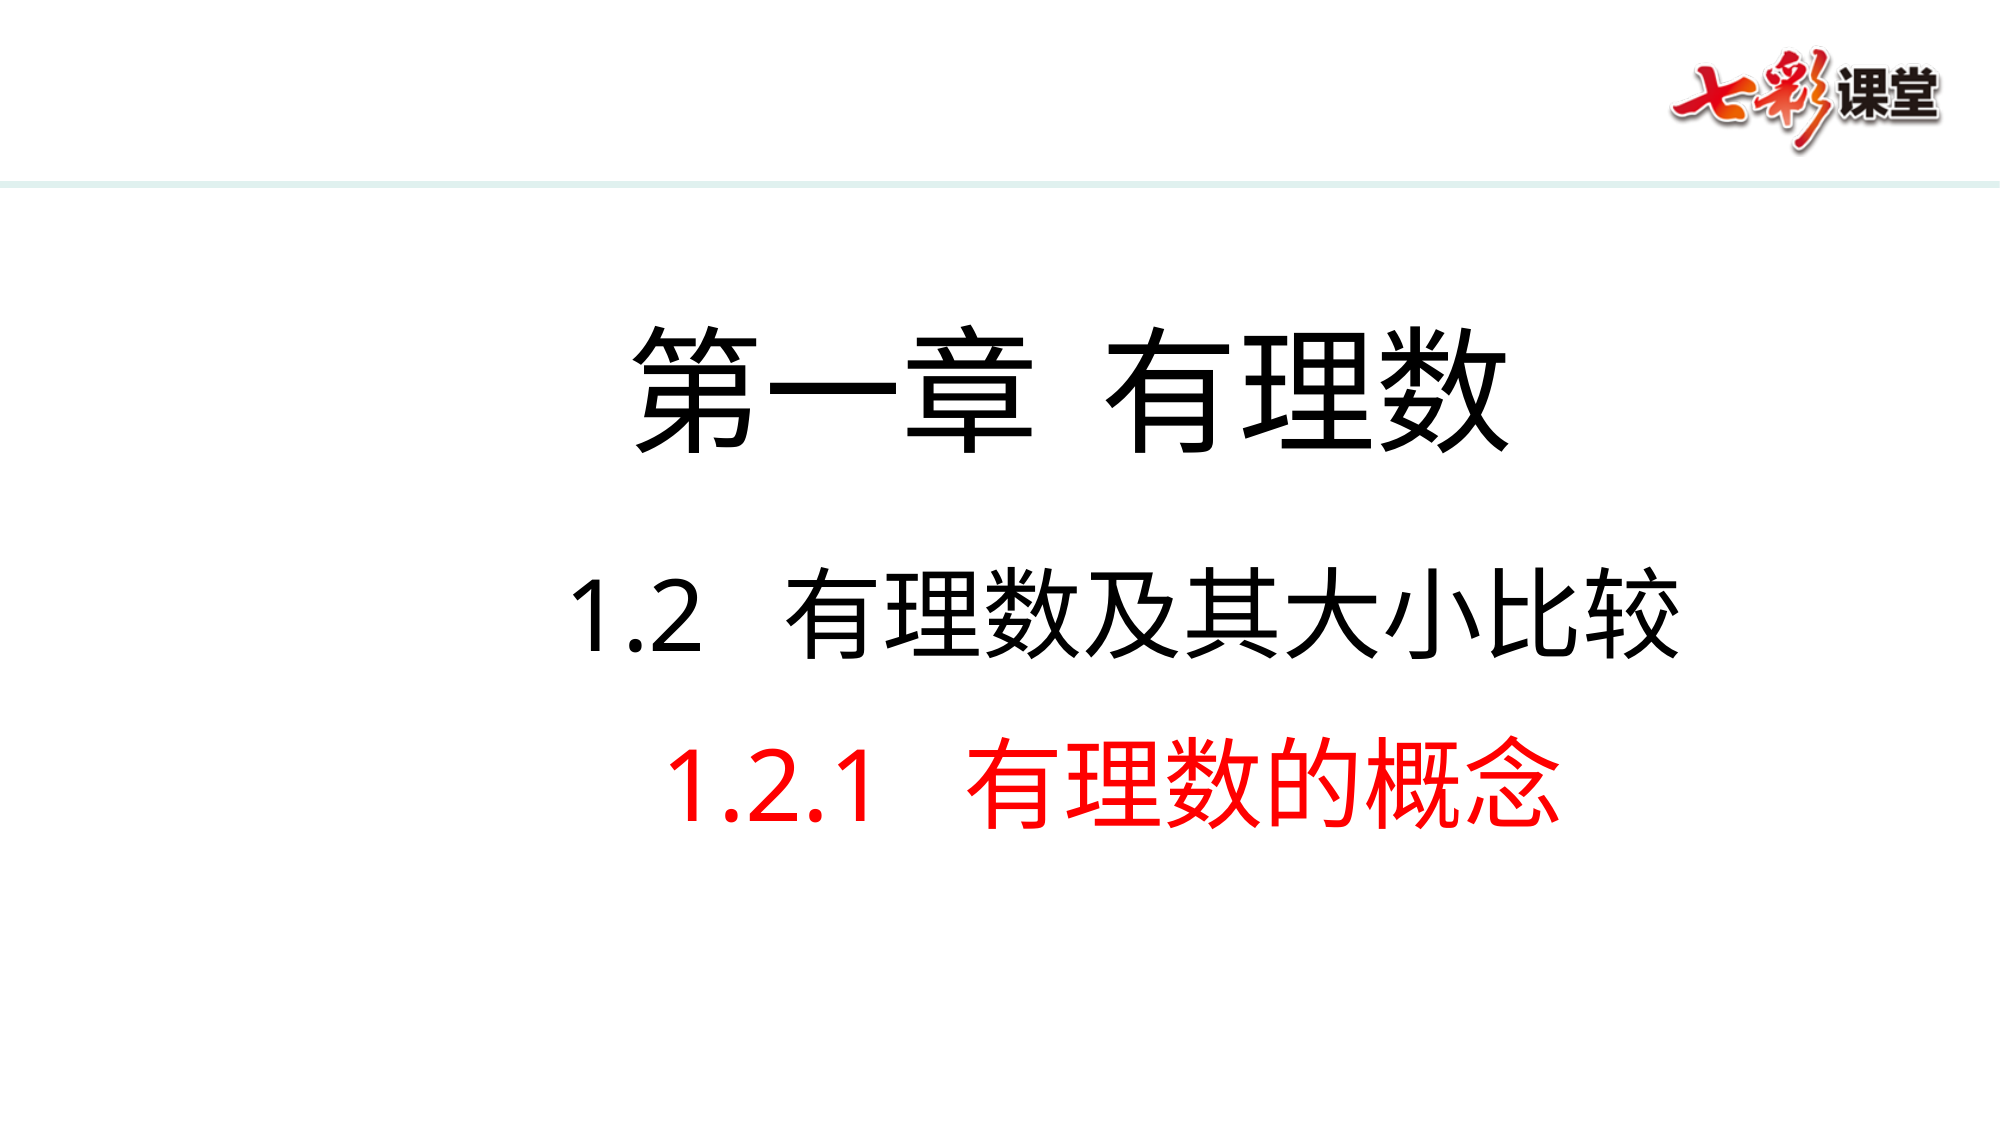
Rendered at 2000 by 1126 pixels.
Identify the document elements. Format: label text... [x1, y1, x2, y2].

picture [1666, 42, 1948, 157]
text_box 第一章 有理数 [515, 295, 1625, 480]
text_box 1.2 有理数及其大小比较 1.2.1 有理数的概念 [458, 541, 1789, 851]
